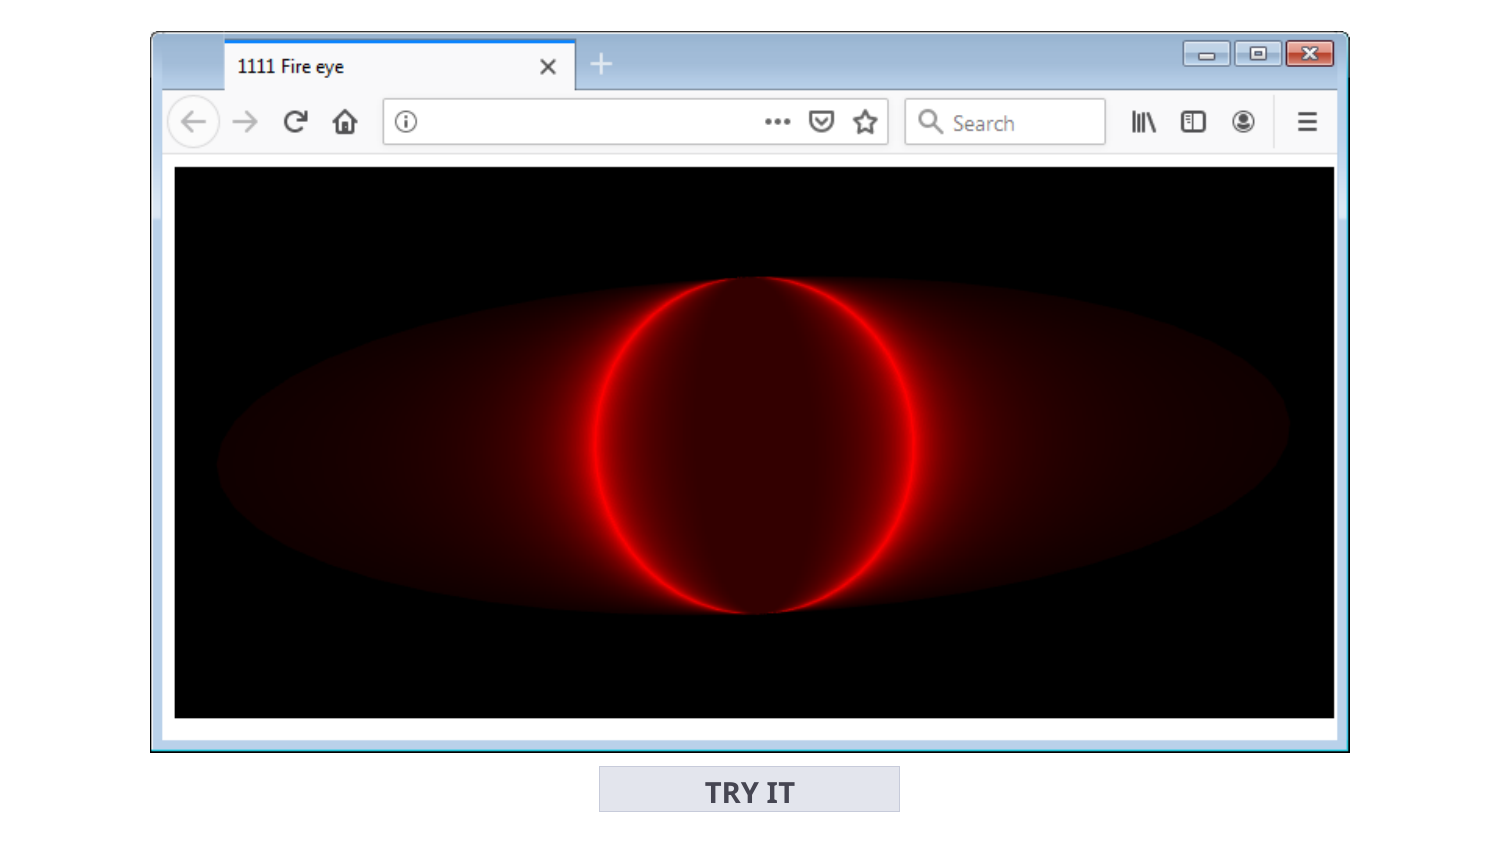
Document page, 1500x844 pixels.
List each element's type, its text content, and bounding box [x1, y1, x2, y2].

text_box TRY IT [599, 766, 900, 812]
picture [149, 31, 1351, 753]
